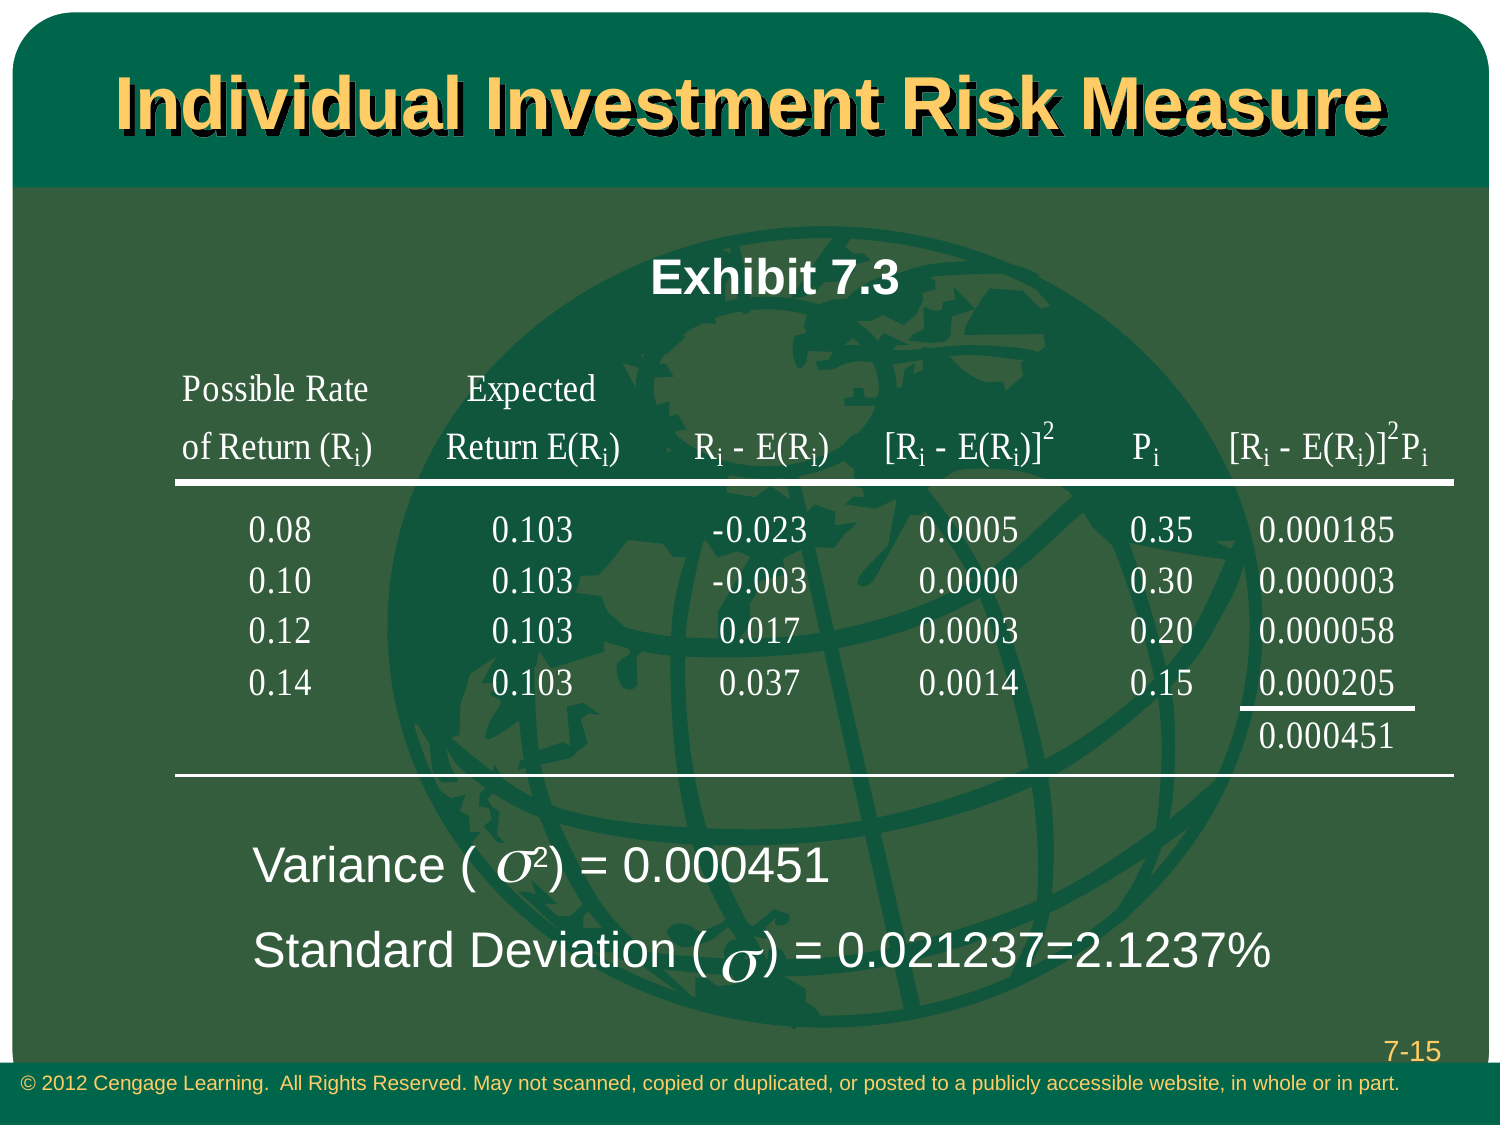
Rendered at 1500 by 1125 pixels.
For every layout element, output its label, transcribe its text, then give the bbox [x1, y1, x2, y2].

title Individual Investment Risk Measure [0, 12, 1500, 188]
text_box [487, 837, 551, 896]
text_box Variance ( 2) = 0.000451 Standard Deviation ( ) = 0.021237=2.1237% [237, 825, 1375, 985]
text_box Exhibit 7.3 [600, 237, 950, 313]
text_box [174, 362, 1457, 780]
slide_number 7-15 [1325, 1025, 1500, 1062]
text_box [712, 937, 776, 996]
footer © 2012 Cengage Learning. All Rights Reserved. May not scanned, copied or duplicated, or posted to a publicly accessible website, in whole or in part. [0, 1062, 1500, 1125]
